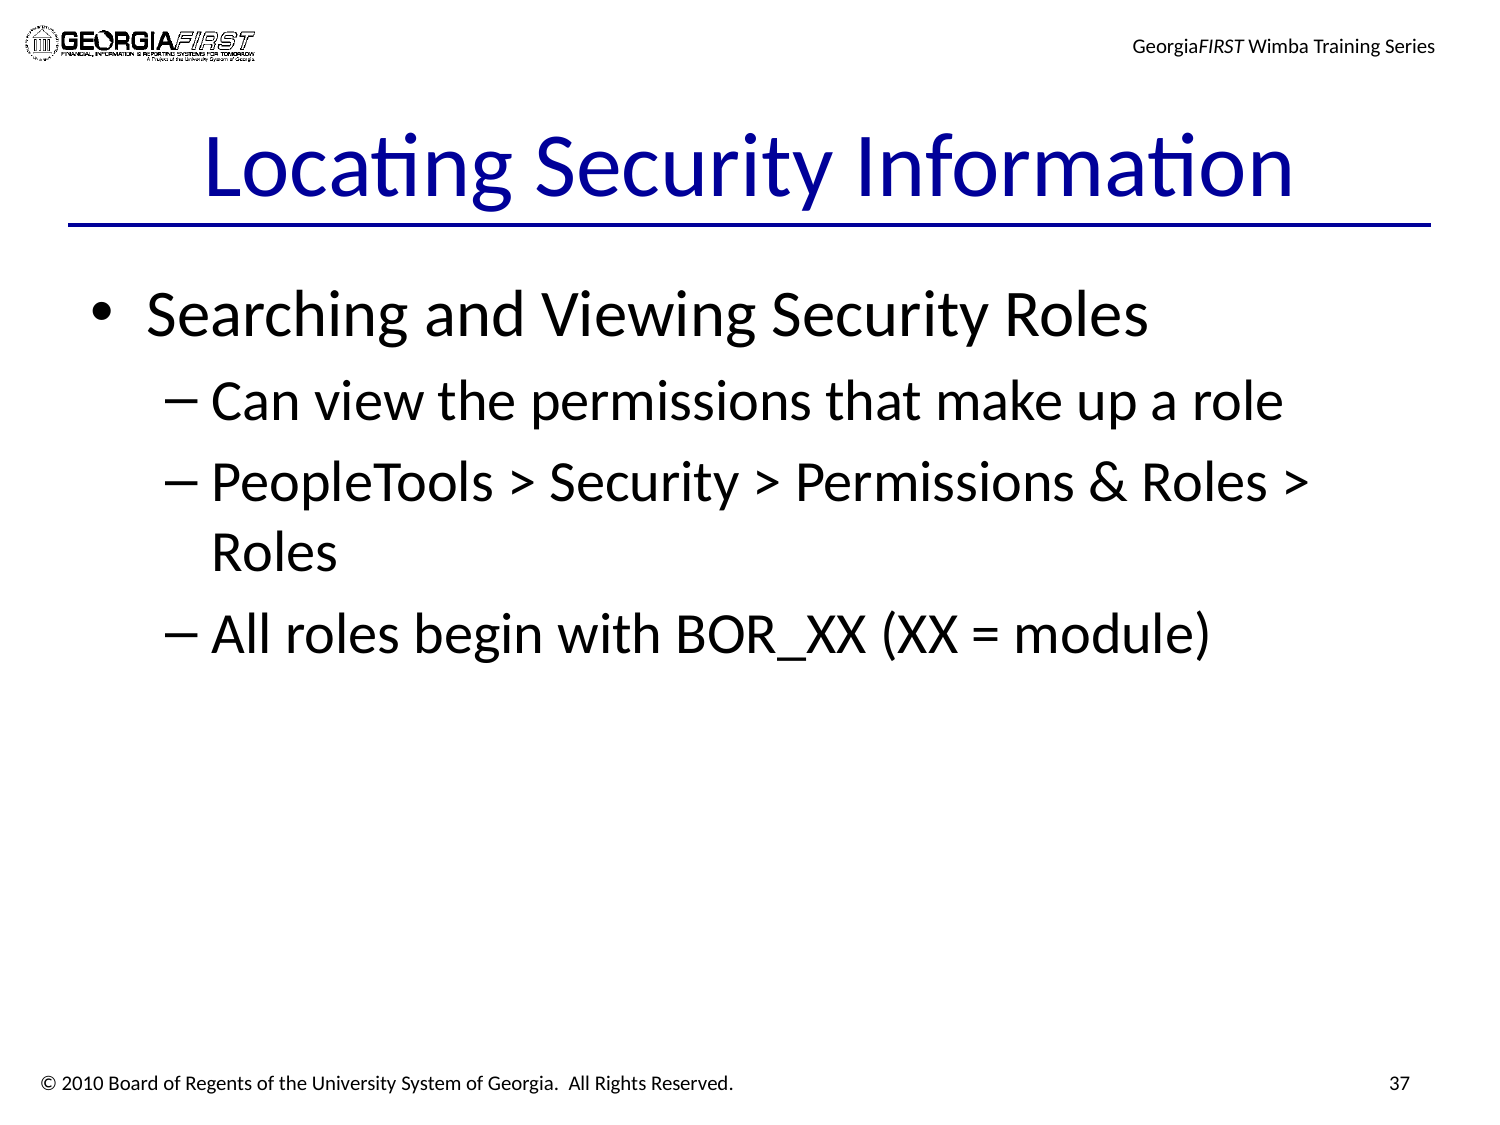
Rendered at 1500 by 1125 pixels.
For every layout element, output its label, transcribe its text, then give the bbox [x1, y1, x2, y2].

list Searching and Viewing Security Roles Can view the permissions that make up a role PeopleTools > Security > Permissions & Roles > Roles All roles begin with BOR_XX (XX = module) [75, 262, 1425, 1005]
picture [24, 24, 255, 63]
title Locating Security Information [75, 87, 1425, 233]
